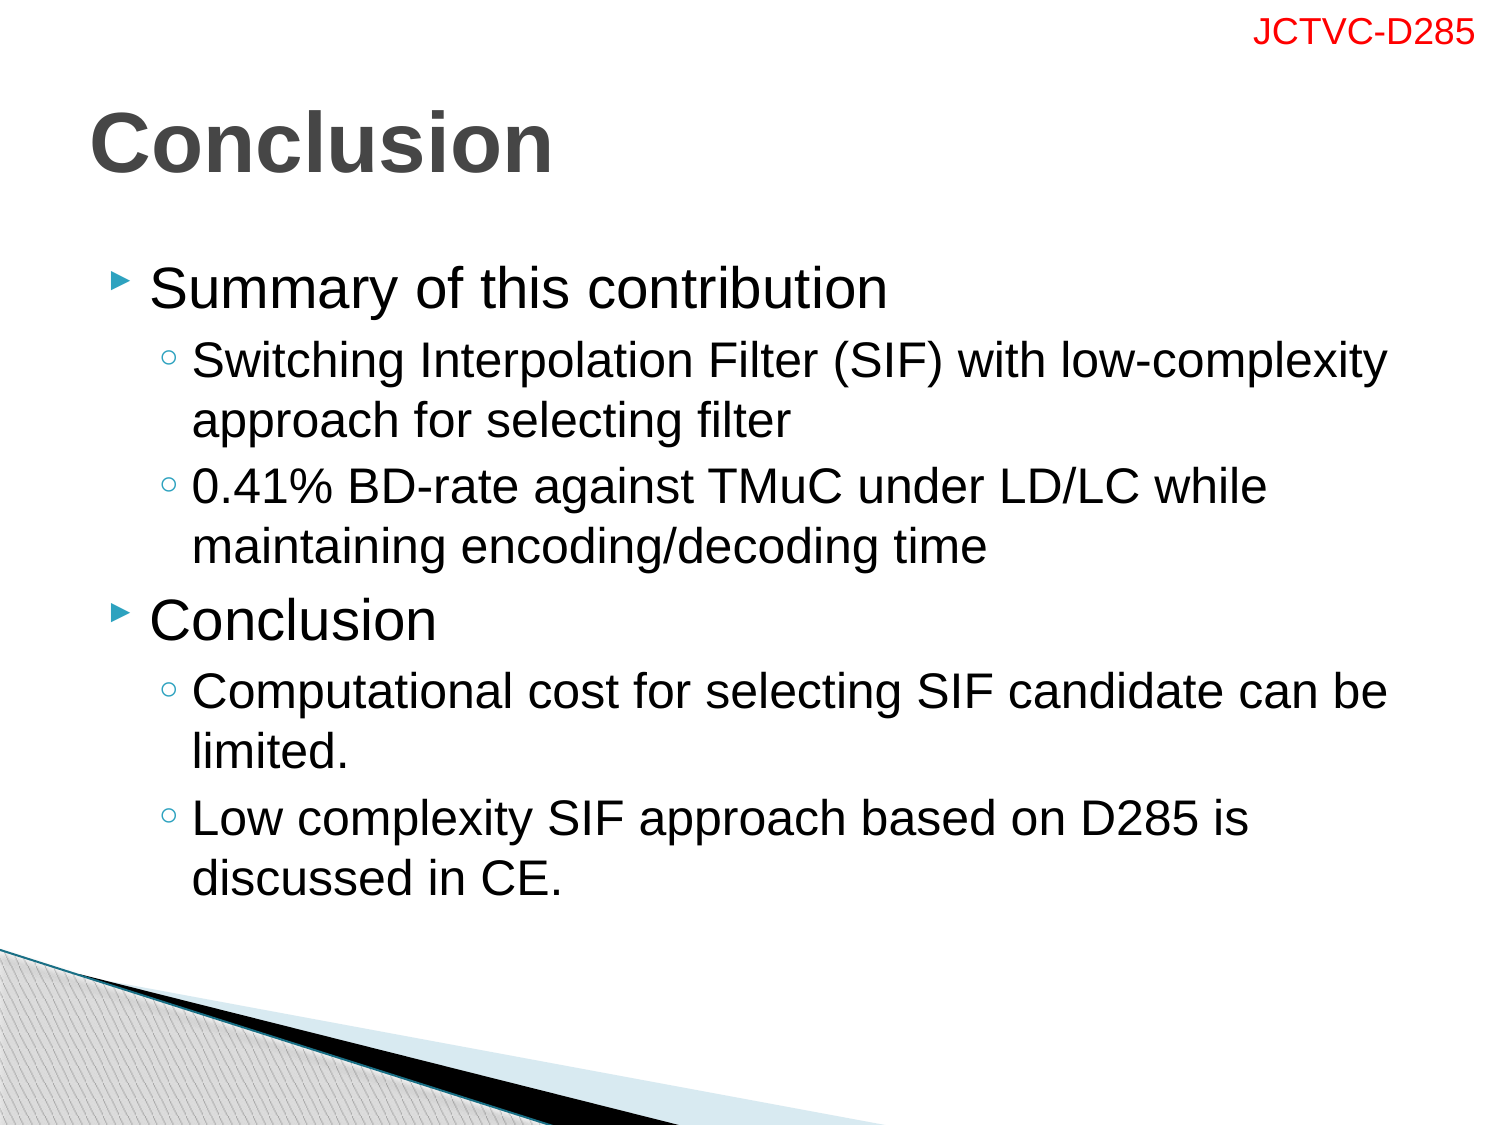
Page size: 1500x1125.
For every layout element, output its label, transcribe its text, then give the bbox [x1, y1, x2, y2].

list Summary of this contribution Switching Interpolation Filter (SIF) with low-complexity approach for selecting filter 0.41% BD-rate against TMuC under LD/LC while maintaining encoding/decoding time Conclusion Computational cost for selecting SIF candidate can be limited. Low complexity SIF approach based on D285 is discussed in CE. [75, 243, 1425, 986]
title Conclusion [75, 45, 1425, 233]
